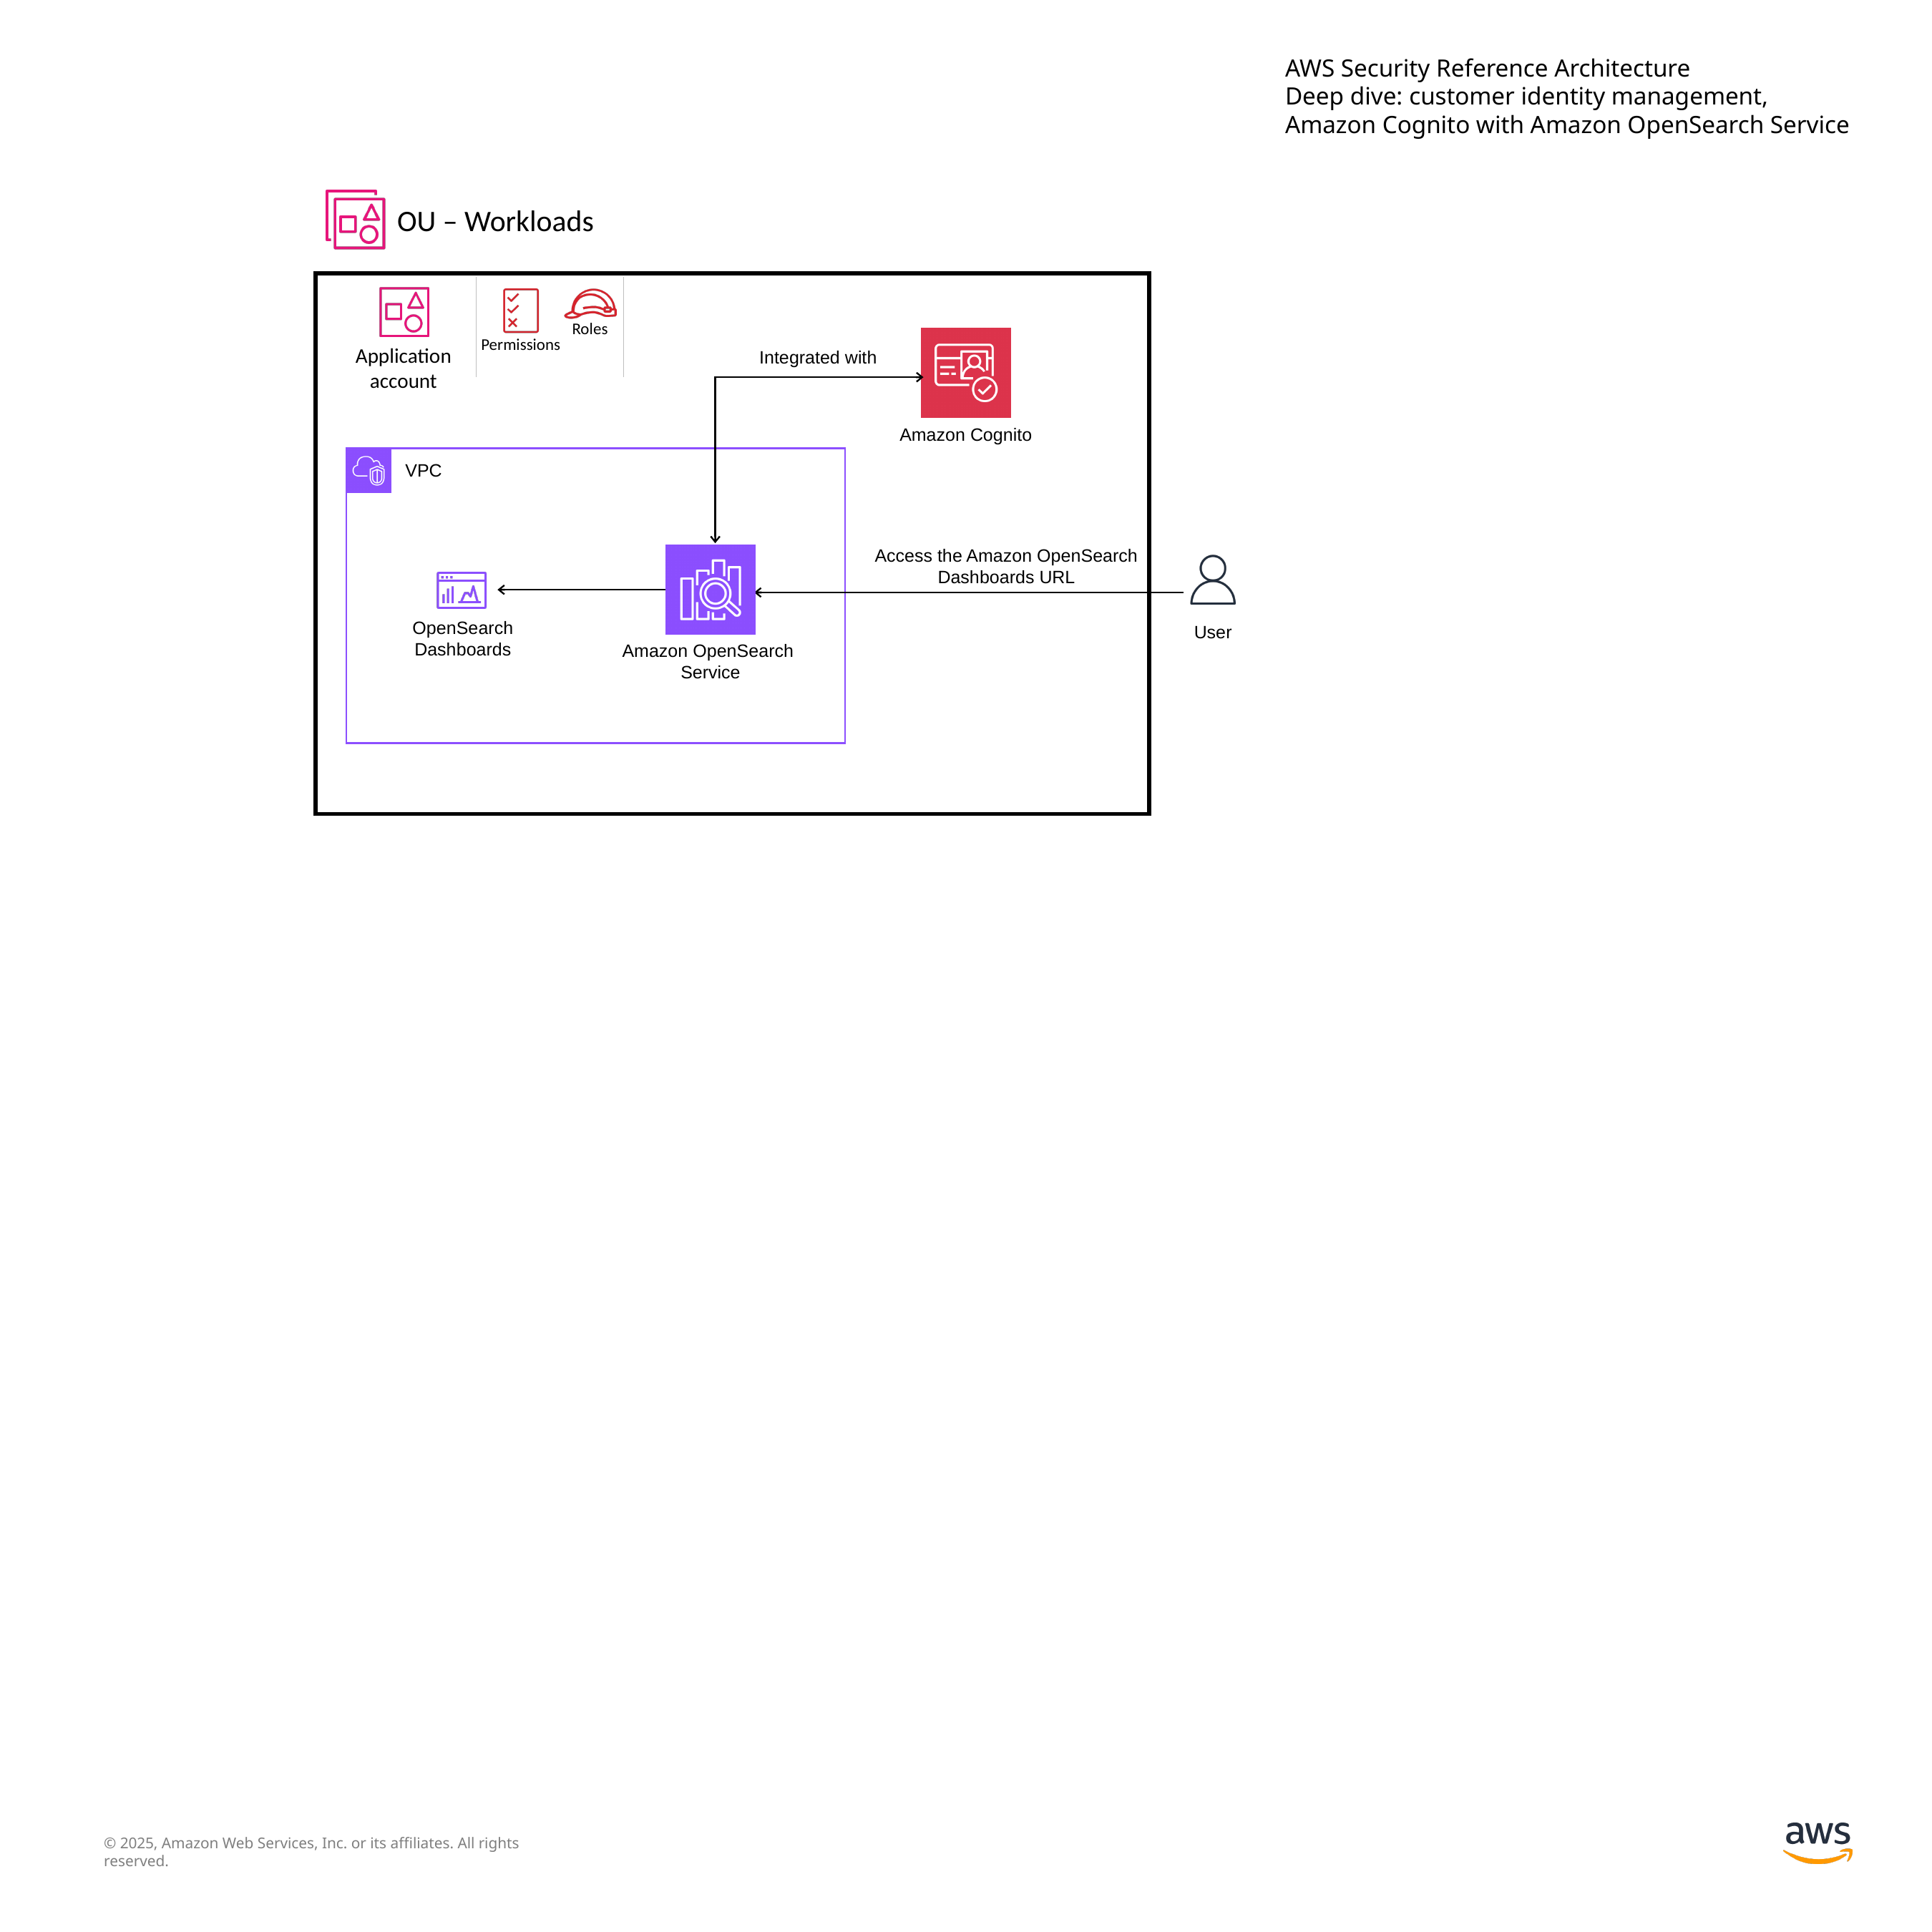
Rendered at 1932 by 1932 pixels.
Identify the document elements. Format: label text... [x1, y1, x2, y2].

text_box Access the Amazon OpenSearch Dashboards URL [861, 539, 1152, 592]
text_box Amazon Cognito [834, 417, 1101, 450]
text_box User [1150, 615, 1276, 648]
text_box Integrated with [743, 340, 893, 373]
text_box OpenSearch Dashboards [393, 611, 532, 665]
text_box [710, 371, 921, 544]
picture [921, 328, 1011, 418]
picture [1783, 1823, 1853, 1864]
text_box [484, 287, 587, 360]
picture [434, 562, 489, 617]
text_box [323, 285, 484, 399]
text_box Amazon OpenSearch Service [575, 634, 845, 688]
picture [346, 448, 391, 493]
text_box OU – Workloads [388, 196, 664, 243]
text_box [624, 276, 628, 343]
picture [1186, 552, 1240, 607]
text_box AWS Security Reference Architecture Deep dive: customer identity management, Amazon Cognito with Amazon OpenSearch Service [1274, 47, 1861, 144]
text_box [552, 276, 623, 343]
picture [323, 187, 388, 252]
picture [665, 545, 756, 635]
text_box [315, 273, 1150, 814]
